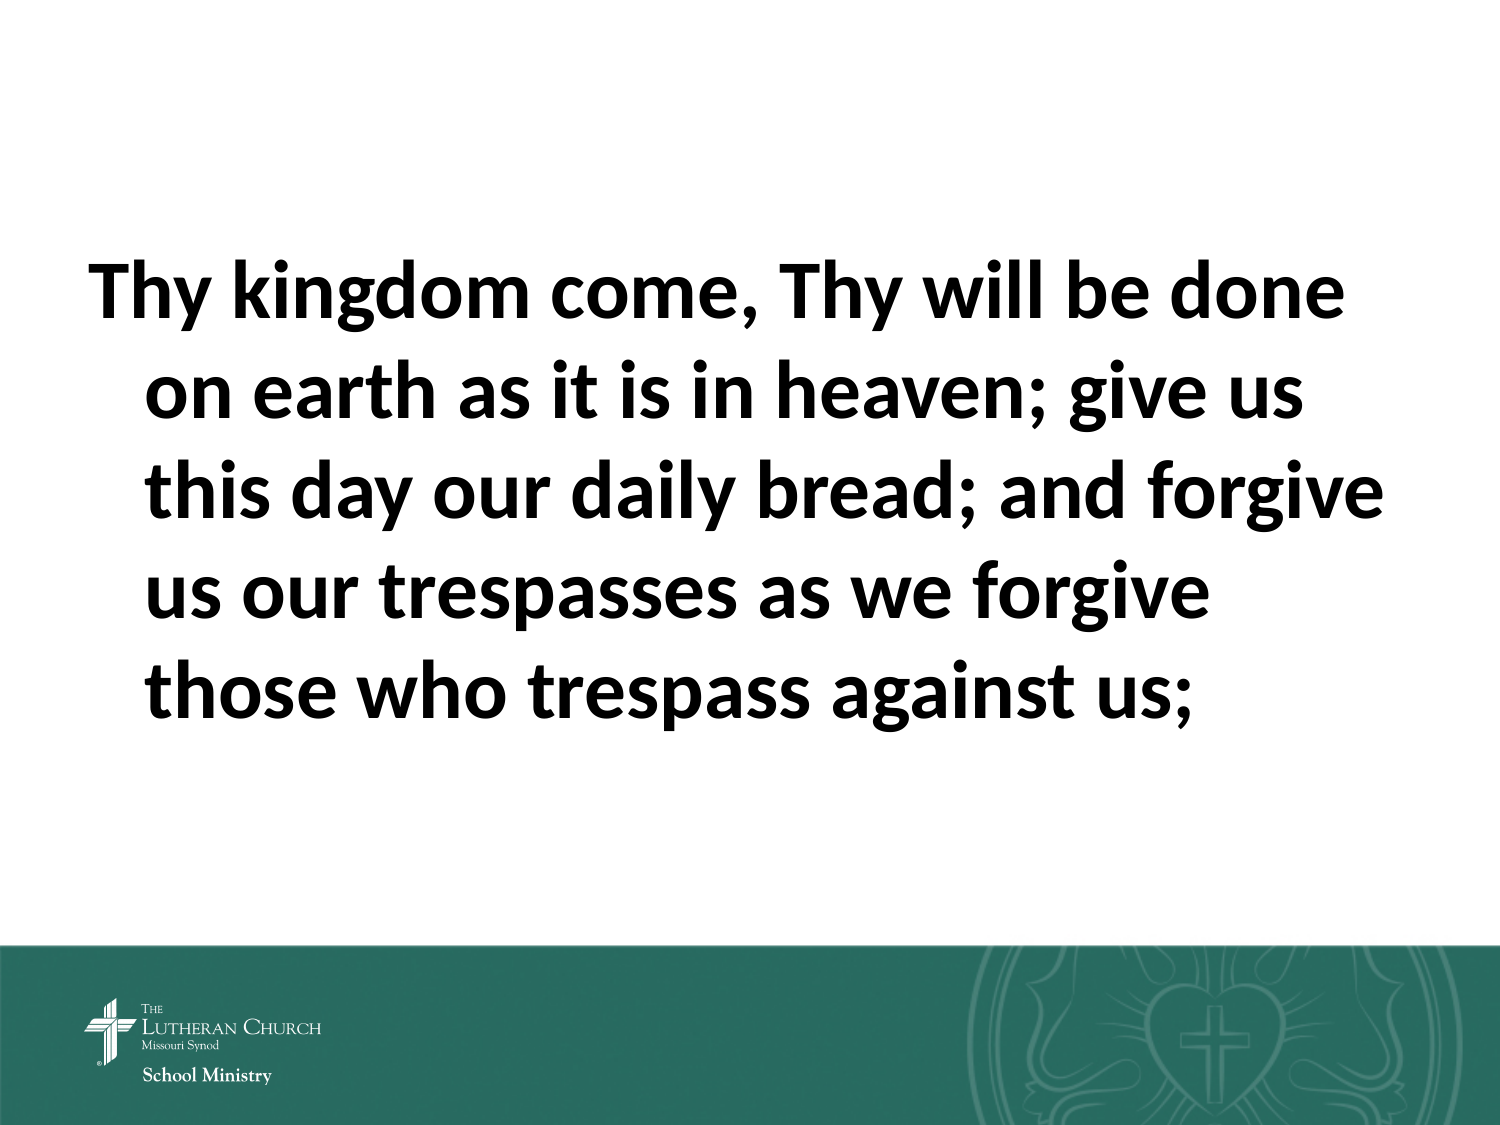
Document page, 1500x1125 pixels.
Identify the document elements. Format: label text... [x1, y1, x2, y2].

picture [0, 0, 1500, 1125]
list Thy kingdom come, Thy will be done on earth as it is in heaven; give us this day our daily bread; and forgive us our trespasses as we forgive those who trespass against us; [73, 111, 1428, 975]
